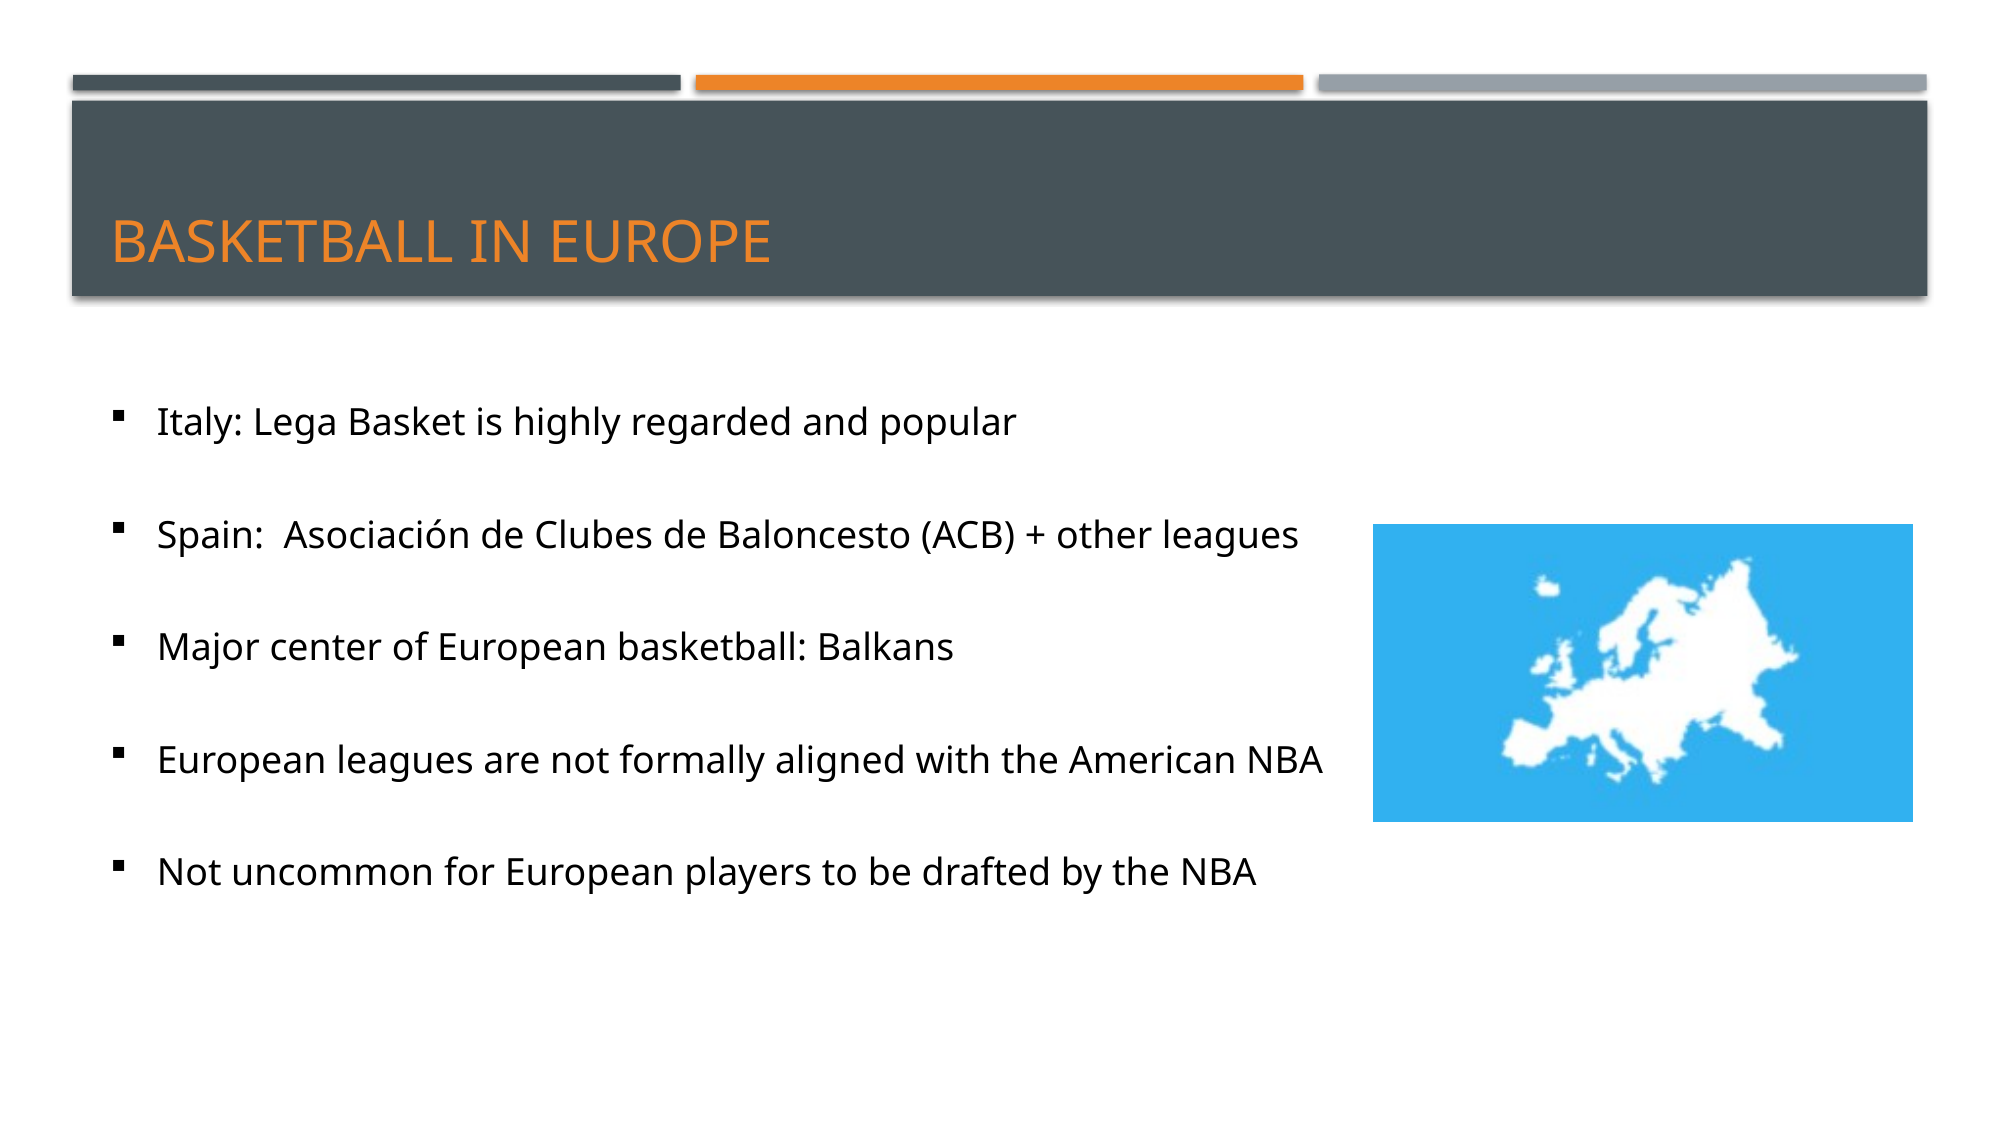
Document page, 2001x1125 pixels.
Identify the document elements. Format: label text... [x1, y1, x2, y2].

text_box Italy: Lega Basket is highly regarded and popular Spain: Asociación de Clubes de Baloncesto (ACB) + other leagues Major center of European basketball: Balkans European leagues are not formally aligned with the American NBA Not uncommon for European players to be drafted by the NBA [95, 323, 1351, 901]
picture [1372, 524, 1913, 823]
title Basketball in Europe [95, 115, 1905, 282]
